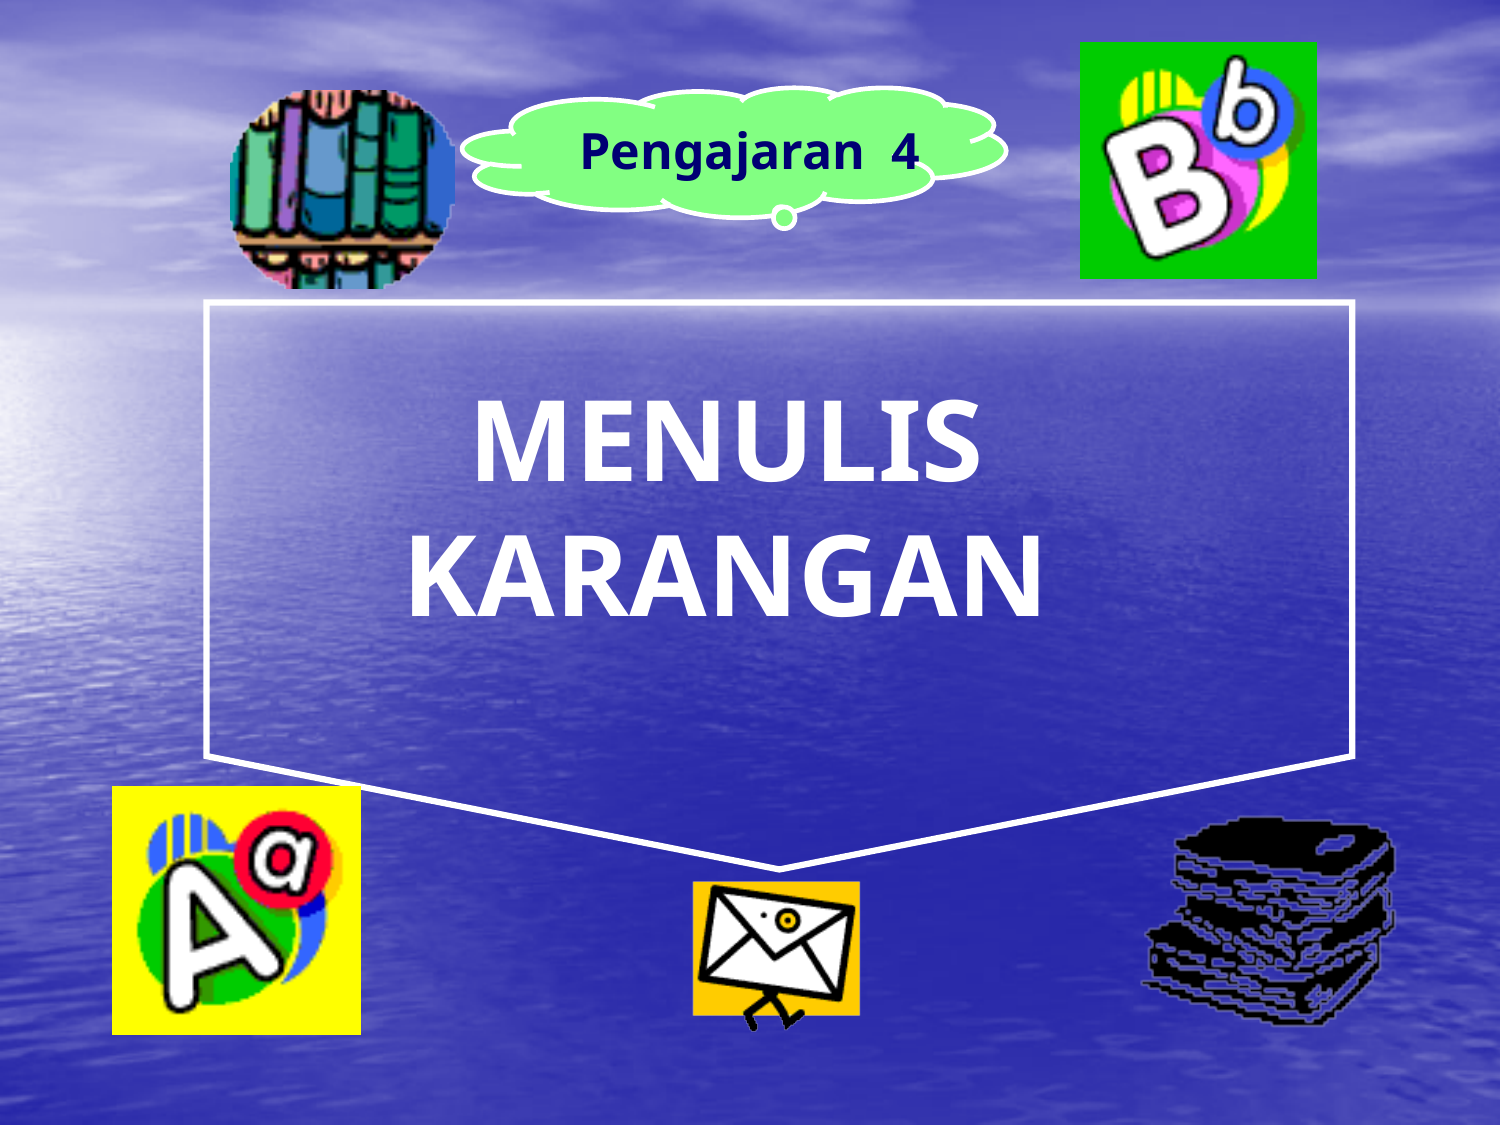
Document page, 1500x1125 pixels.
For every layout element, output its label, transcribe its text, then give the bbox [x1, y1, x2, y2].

picture [111, 786, 361, 1036]
text_box [462, 87, 1007, 229]
text_box [206, 302, 1353, 870]
picture [1127, 751, 1400, 1031]
picture [1080, 42, 1318, 280]
text_box Pengajaran 4 [564, 112, 936, 188]
picture [229, 89, 455, 289]
picture [687, 874, 868, 1038]
